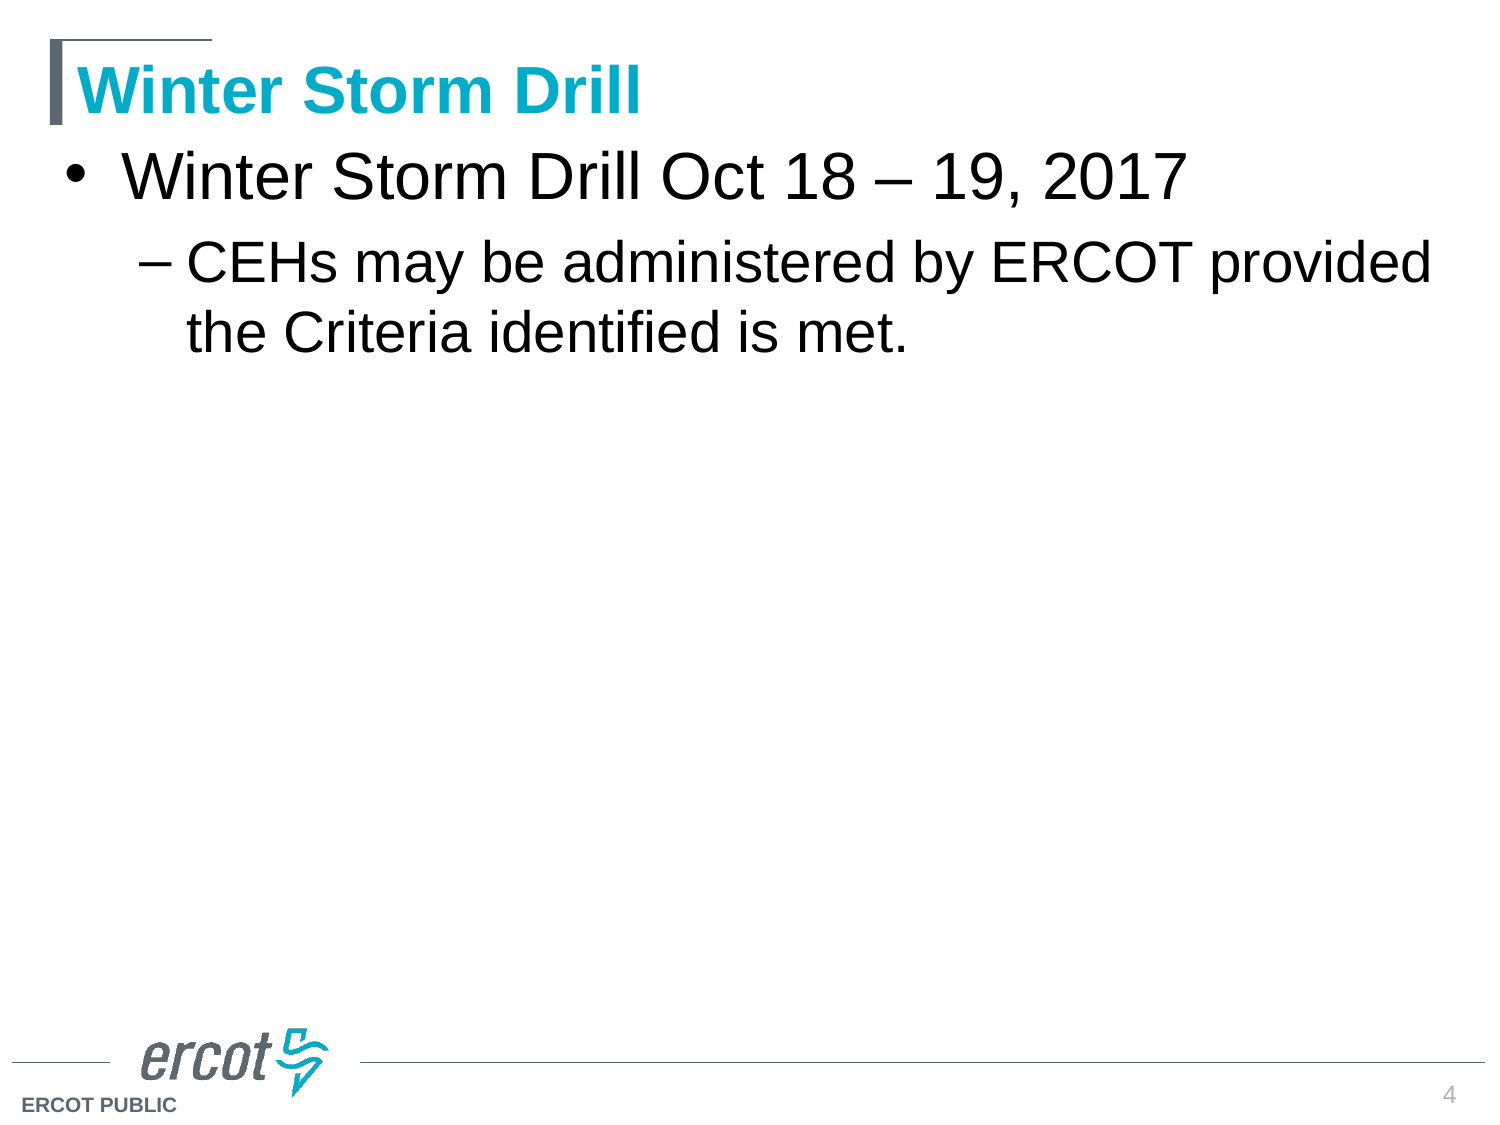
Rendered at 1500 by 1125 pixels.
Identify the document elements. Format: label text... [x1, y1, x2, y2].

slide_number 4 [1412, 1076, 1488, 1112]
picture [137, 1025, 332, 1100]
list Winter Storm Drill Oct 18 – 19, 2017 CEHs may be administered by ERCOT provided the Criteria identified is met. [50, 125, 1450, 1025]
title Winter Storm Drill [62, 39, 1450, 125]
